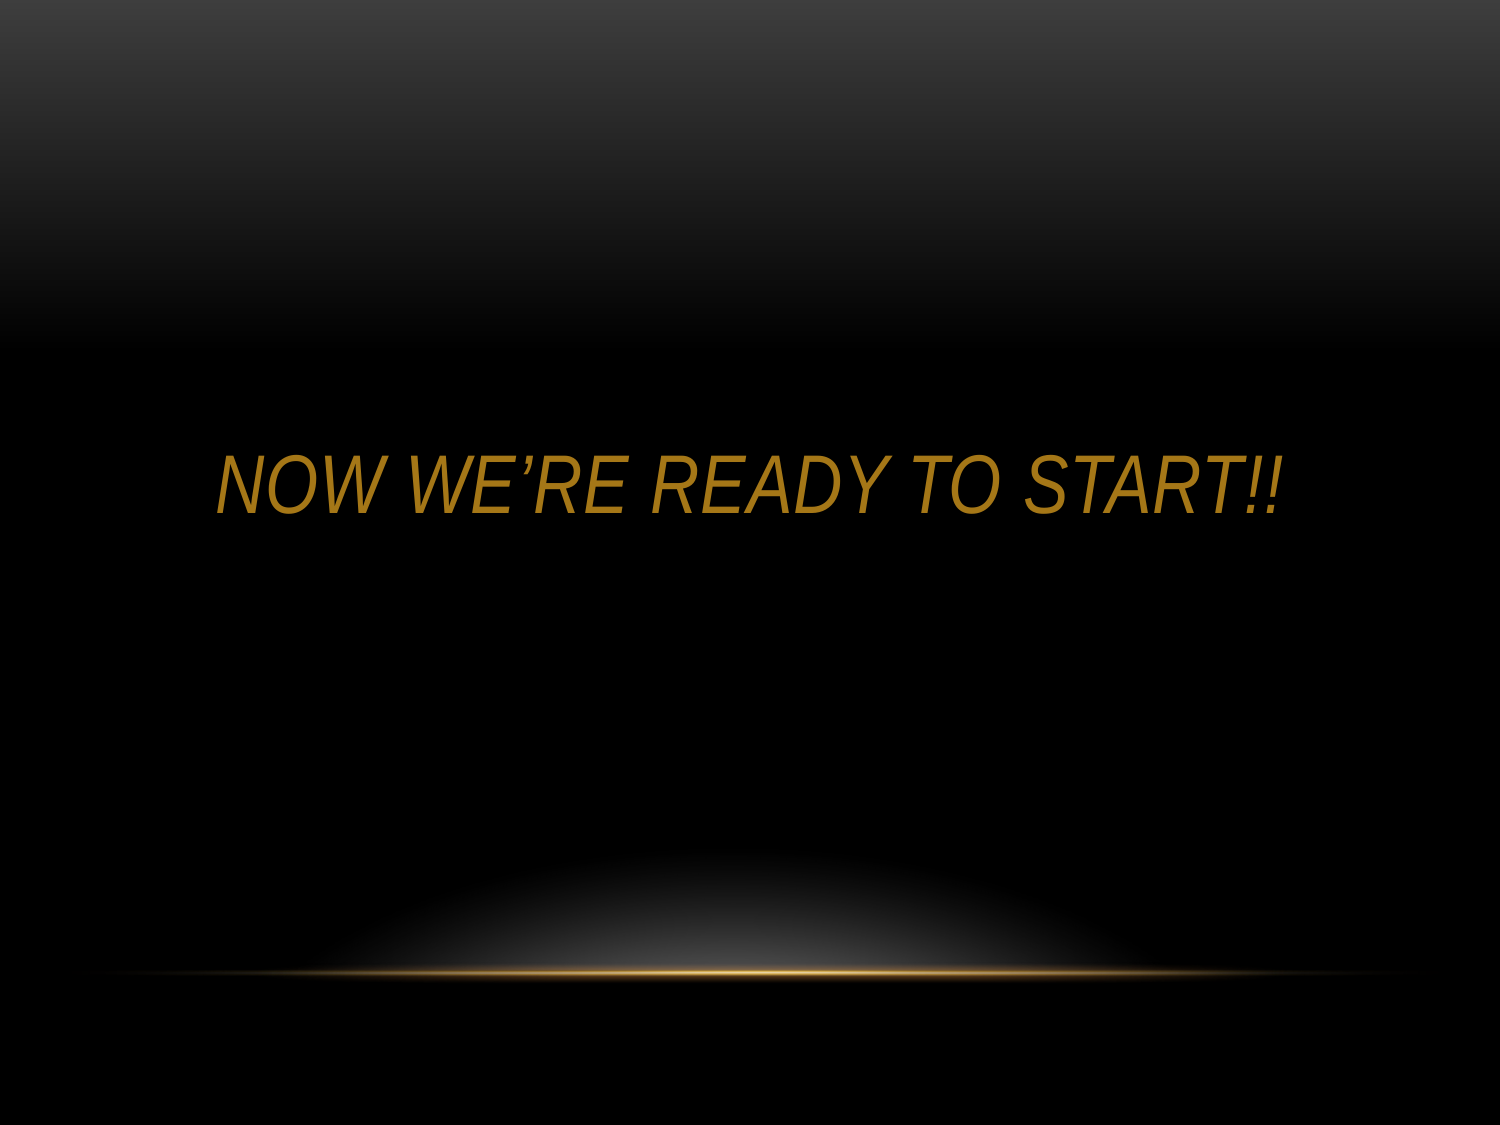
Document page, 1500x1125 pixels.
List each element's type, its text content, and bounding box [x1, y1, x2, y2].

picture [0, 0, 1500, 1125]
title Now we’re ready to start!! [99, 350, 1400, 538]
